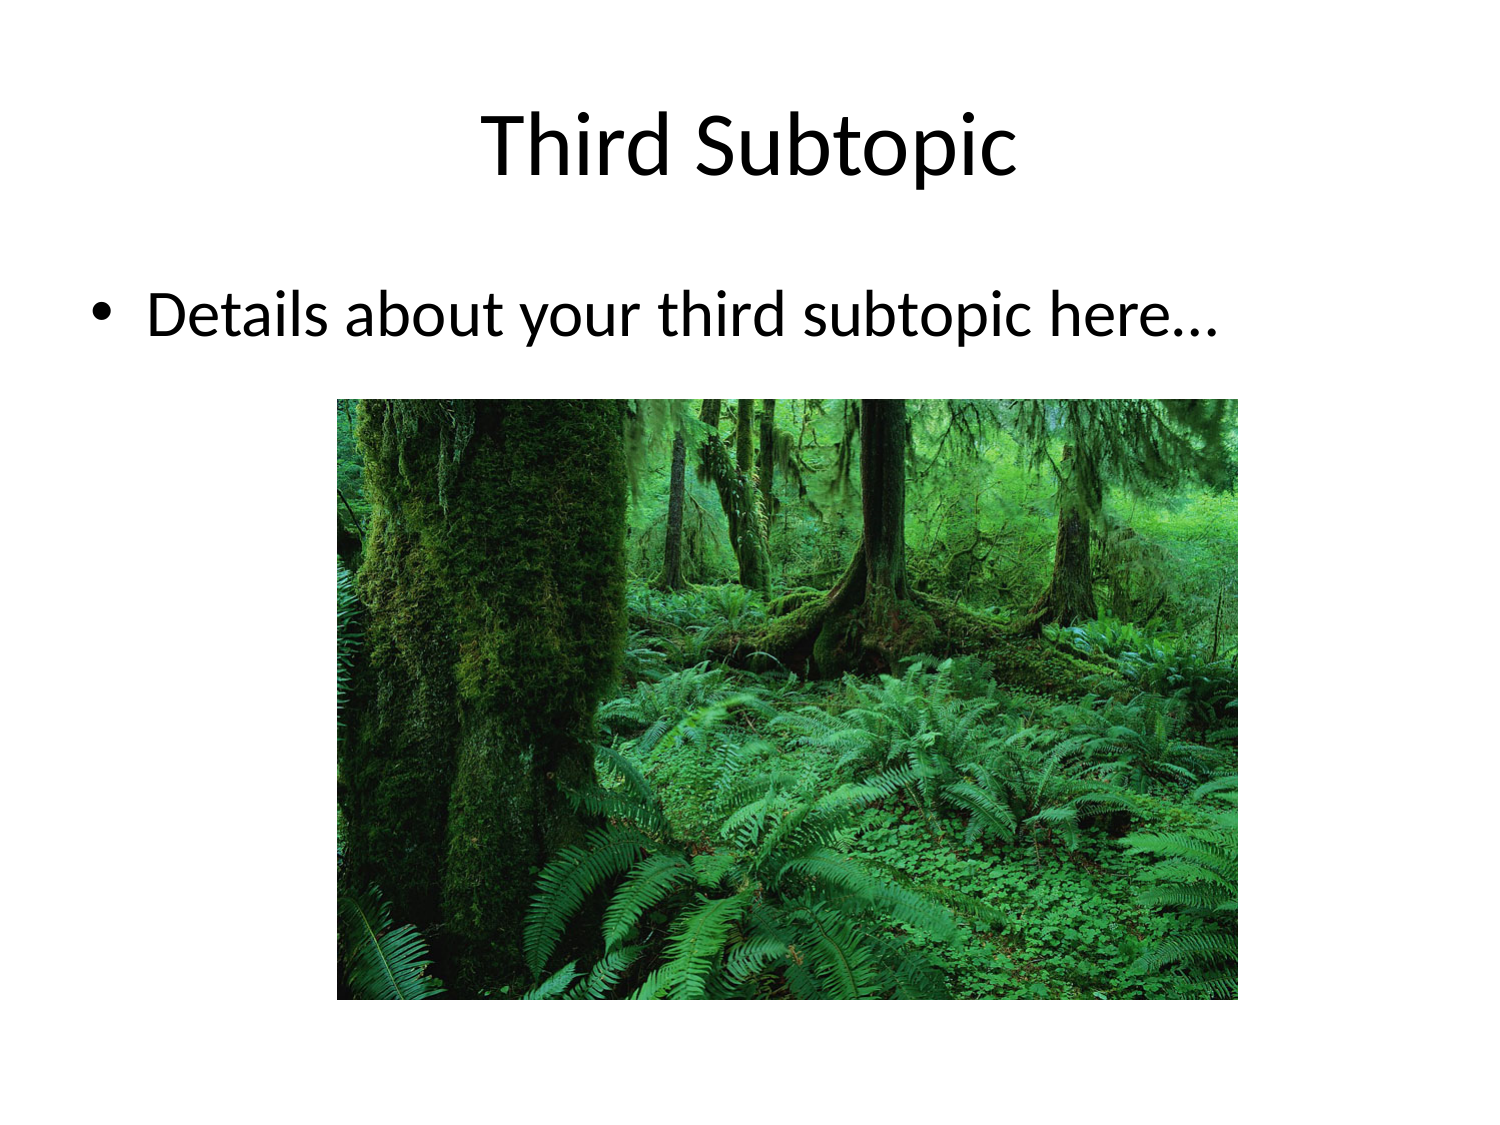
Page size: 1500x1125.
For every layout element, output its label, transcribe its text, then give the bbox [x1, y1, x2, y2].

picture [337, 399, 1238, 1001]
list Details about your third subtopic here… [75, 262, 1425, 1005]
title Third Subtopic [75, 45, 1425, 233]
